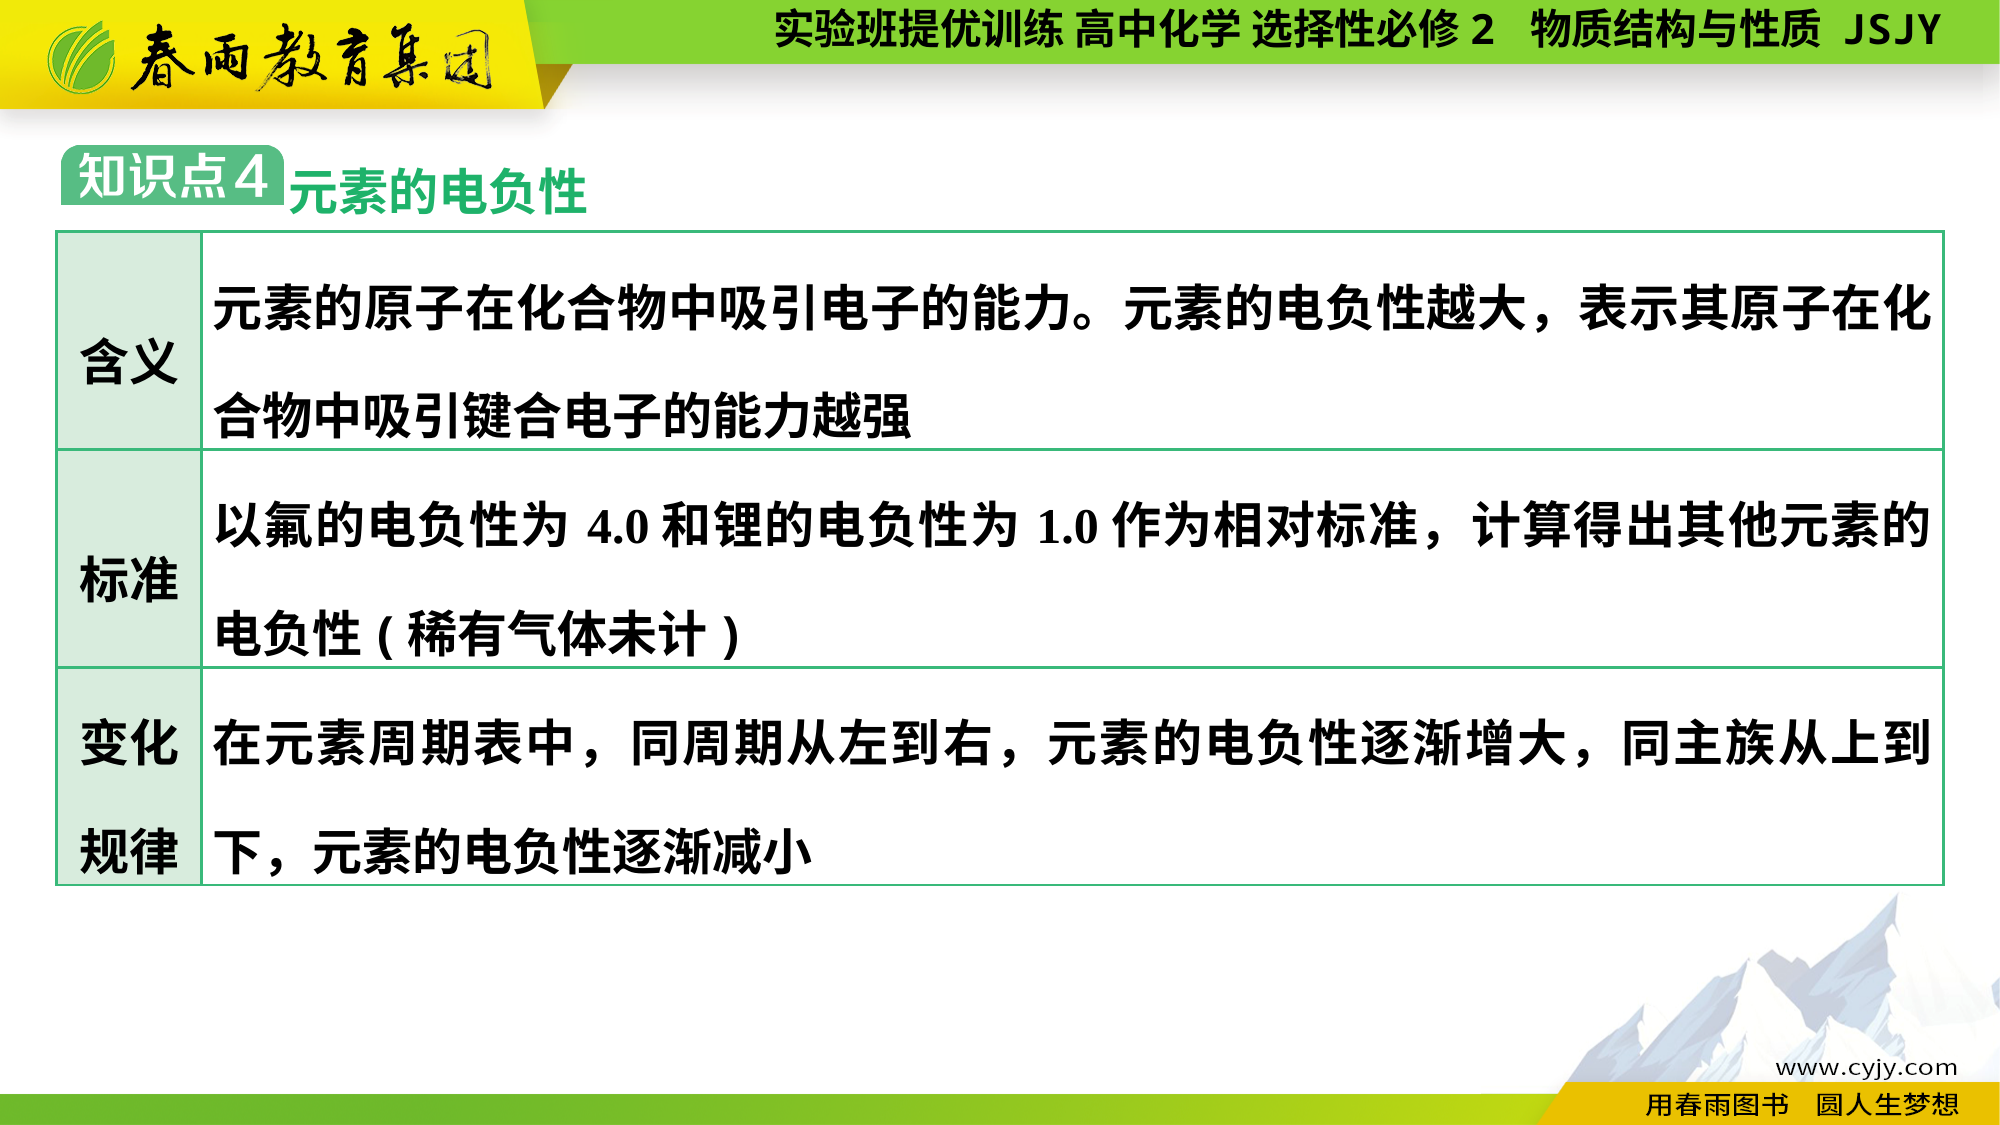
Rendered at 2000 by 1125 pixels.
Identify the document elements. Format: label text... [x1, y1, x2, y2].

table_header 含义 [58, 233, 200, 448]
list 元素的电负性 [59, 122, 1944, 217]
table_cell 在元素周期表中，同周期从左到右，元素的电负性逐渐增大，同主族从上到下，元素的电负性逐渐减小 [203, 669, 1942, 884]
table_cell 标准 [58, 451, 200, 666]
picture [0, 0, 2000, 1125]
table_cell 变化 规律 [58, 669, 200, 884]
table_header 元素的原子在化合物中吸引电子的能力。元素的电负性越大，表示其原子在化合物中吸引键合电子的能力越强 [203, 233, 1942, 448]
table_cell 以氟的电负性为4.0和锂的电负性为1.0作为相对标准，计算得出其他元素的电负性(稀有气体未计) [203, 451, 1942, 666]
